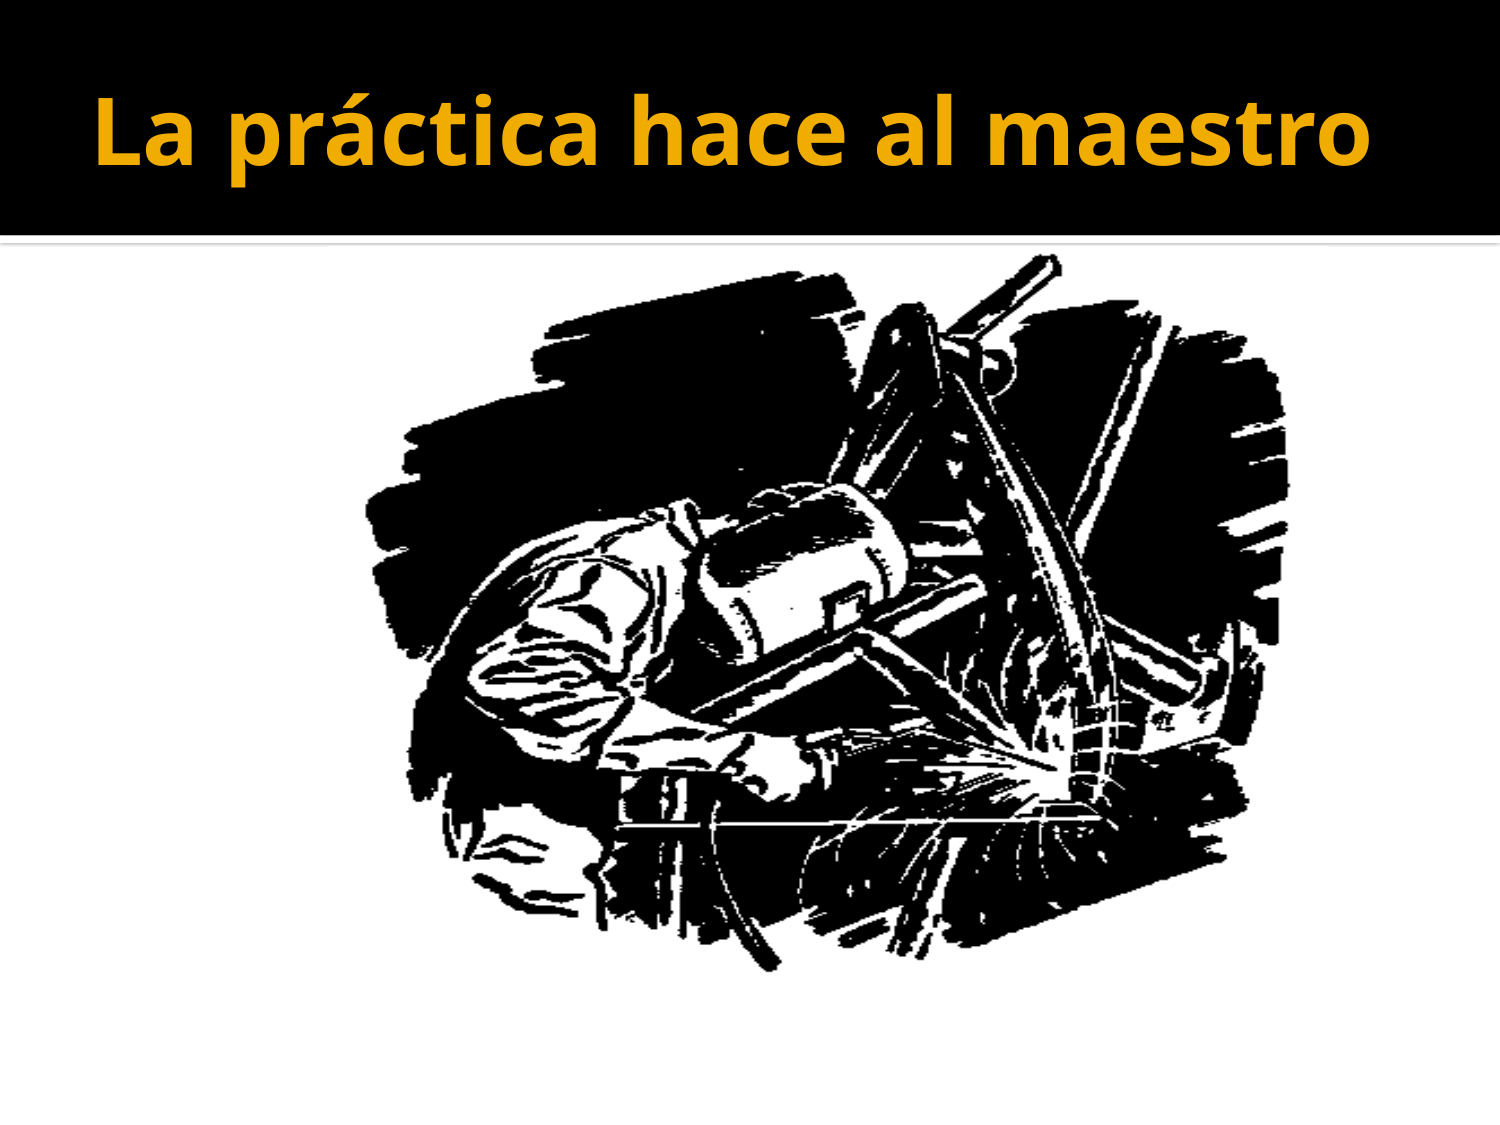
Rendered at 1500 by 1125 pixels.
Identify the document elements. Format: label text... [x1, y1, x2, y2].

title La práctica hace al maestro [75, 25, 1425, 231]
picture [328, 245, 1329, 996]
